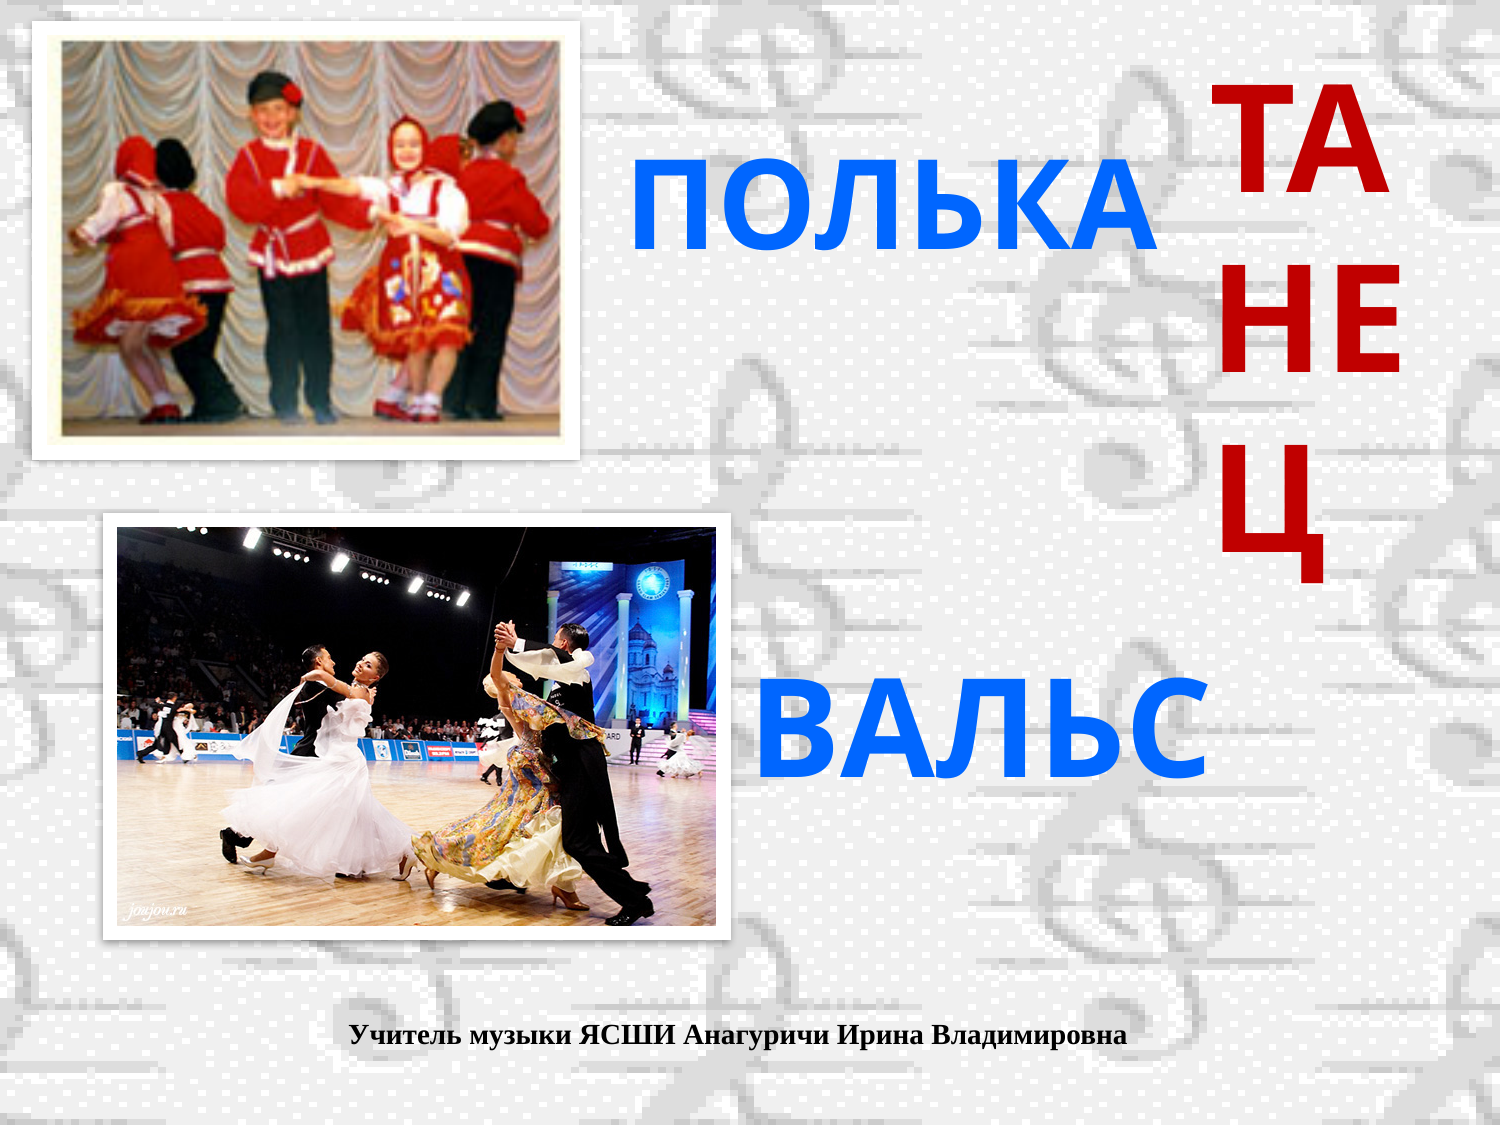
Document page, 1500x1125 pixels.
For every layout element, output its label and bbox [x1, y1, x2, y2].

picture [0, 0, 1500, 1125]
list [761, 0, 1500, 573]
